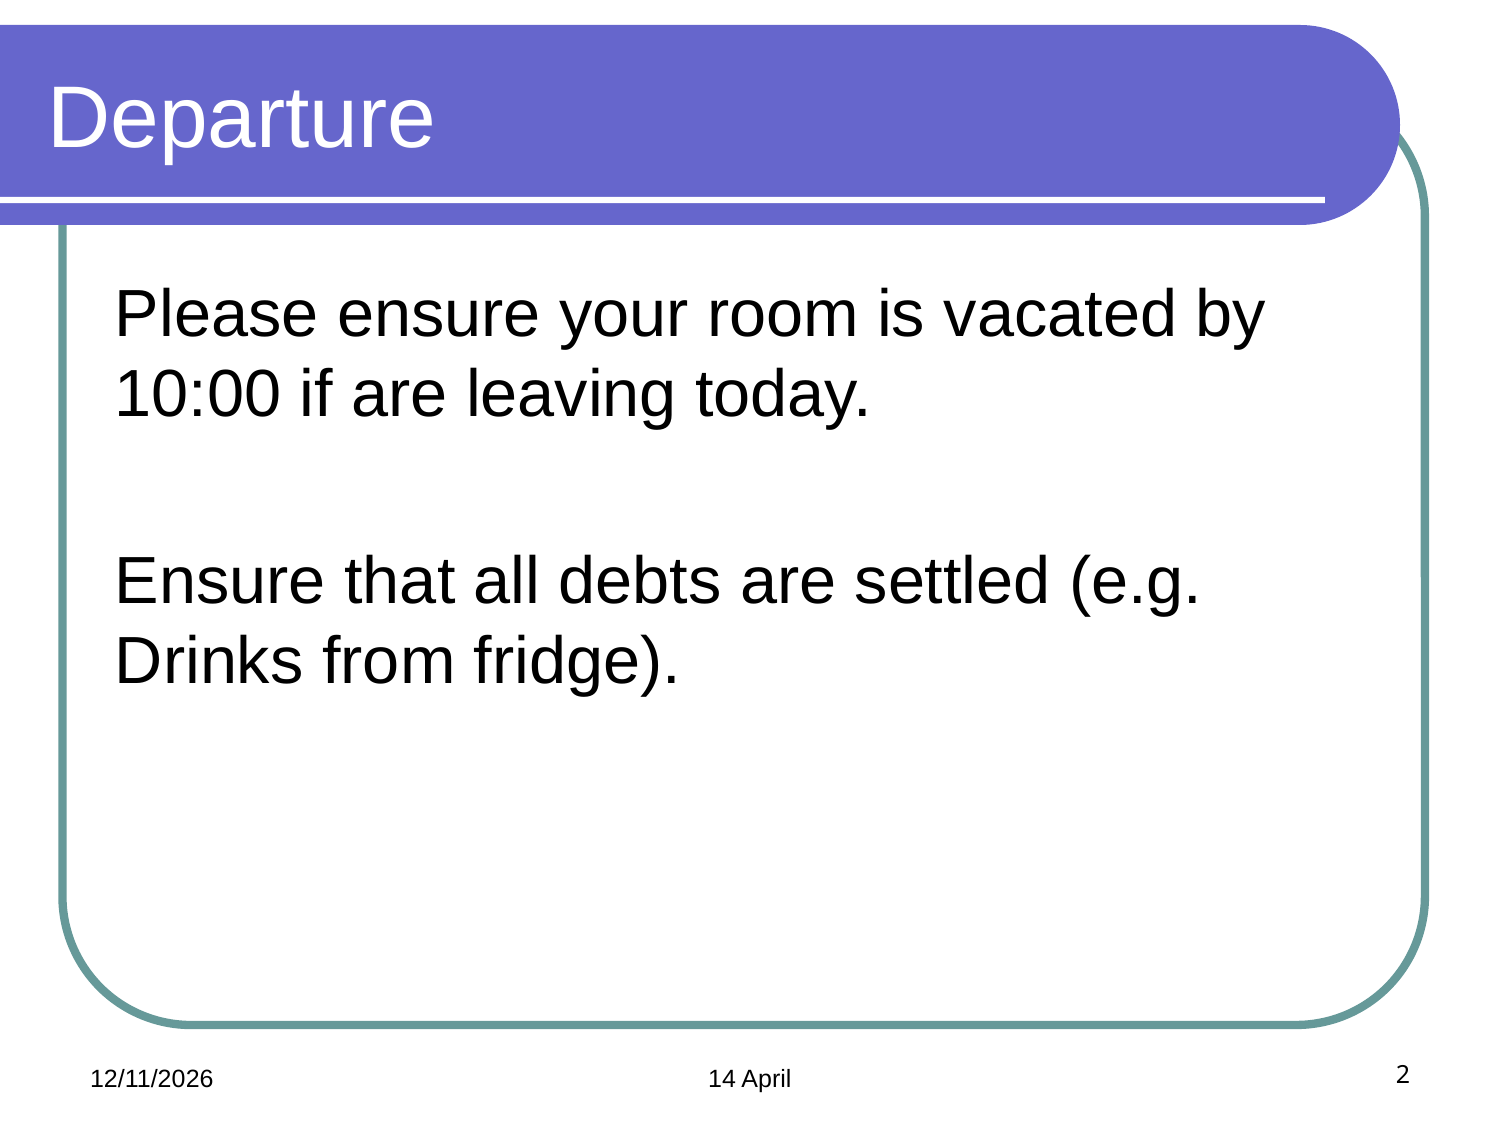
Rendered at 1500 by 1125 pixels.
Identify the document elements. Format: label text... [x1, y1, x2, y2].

list Please ensure your room is vacated by 10:00 if are leaving today. Ensure that all debts are settled (e.g. Drinks from fridge). [99, 262, 1400, 988]
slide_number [75, 1025, 425, 1100]
footer 14 April [512, 1025, 988, 1100]
title Departure [32, 37, 1347, 188]
slide_number 2 [1074, 1025, 1425, 1100]
